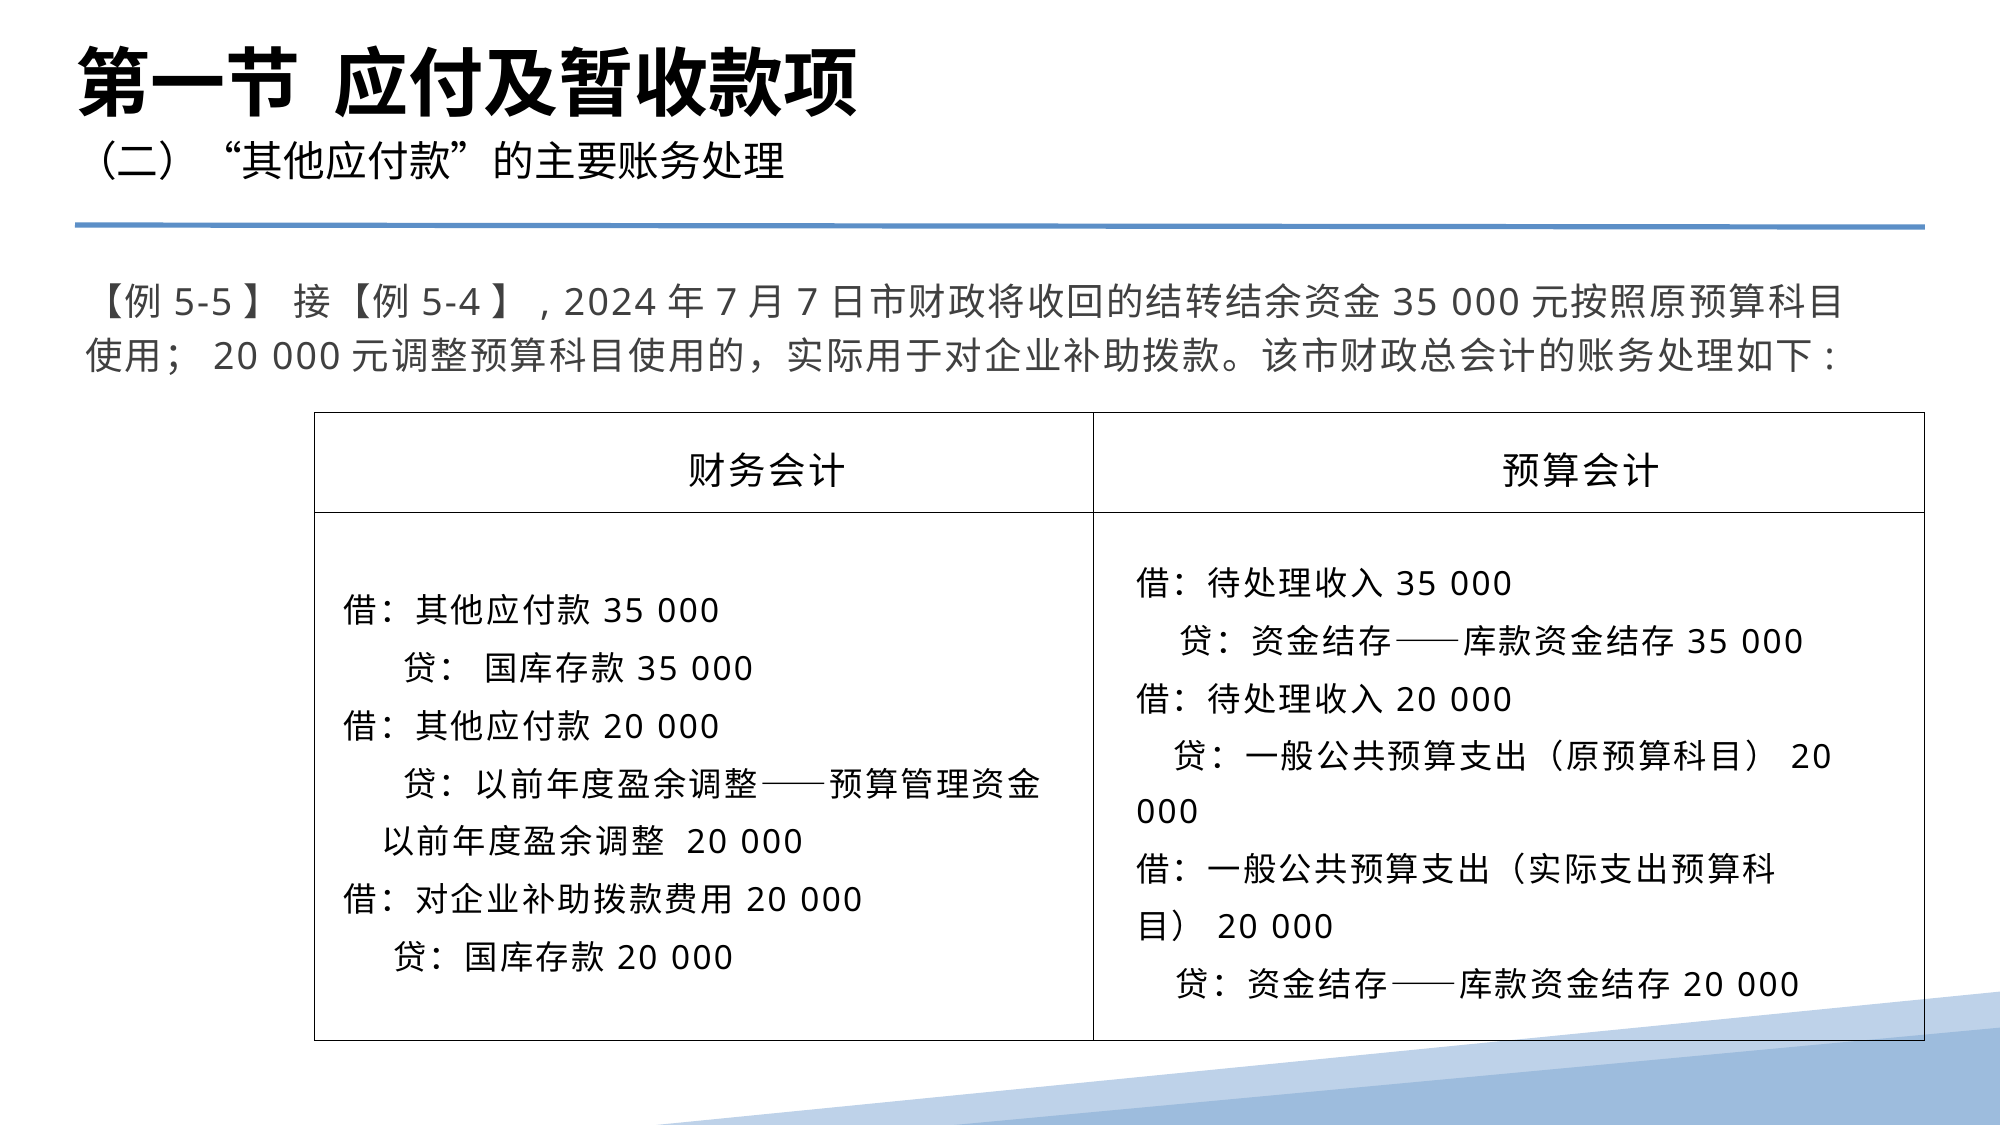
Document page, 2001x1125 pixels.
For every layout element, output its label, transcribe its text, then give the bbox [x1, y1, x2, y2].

table_cell 借：待处理收入35 000 贷：资金结存――库款资金结存35 000 借：待处理收入20 000 贷：一般公共预算支出（原预算科目）20 000 借：一般公共预算支出（实际支出预算科目）20 000 贷：资金结存――库款资金结存20 000 [1094, 513, 1924, 991]
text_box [656, 991, 2000, 1125]
text_box 第一节 应付及暂收款项 [75, 24, 1925, 124]
table_header 财务会计 [315, 413, 1093, 512]
text_box 【例5-5】 接【例5-4】, 2024年7月7日市财政将收回的结转结余资金35 000元按照原预算科目使用；20 000元调整预算科目使用的，实际用于对企业补助拨款。该市财政总会计的账务处理如下: [75, 252, 1898, 394]
text_box （二）“其他应付款”的主要账务处理 [75, 124, 1925, 200]
table_cell 借：其他应付款35 000 贷： 国库存款35 000 借：其他应付款20 000 贷：以前年度盈余调整——预算管理资金以前年度盈余调整 20 000 借：对企业补助拨款费用20 000 贷：国库存款20 000 [315, 513, 1093, 1040]
table_header 预算会计 [1094, 413, 1924, 512]
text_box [74, 224, 1925, 228]
